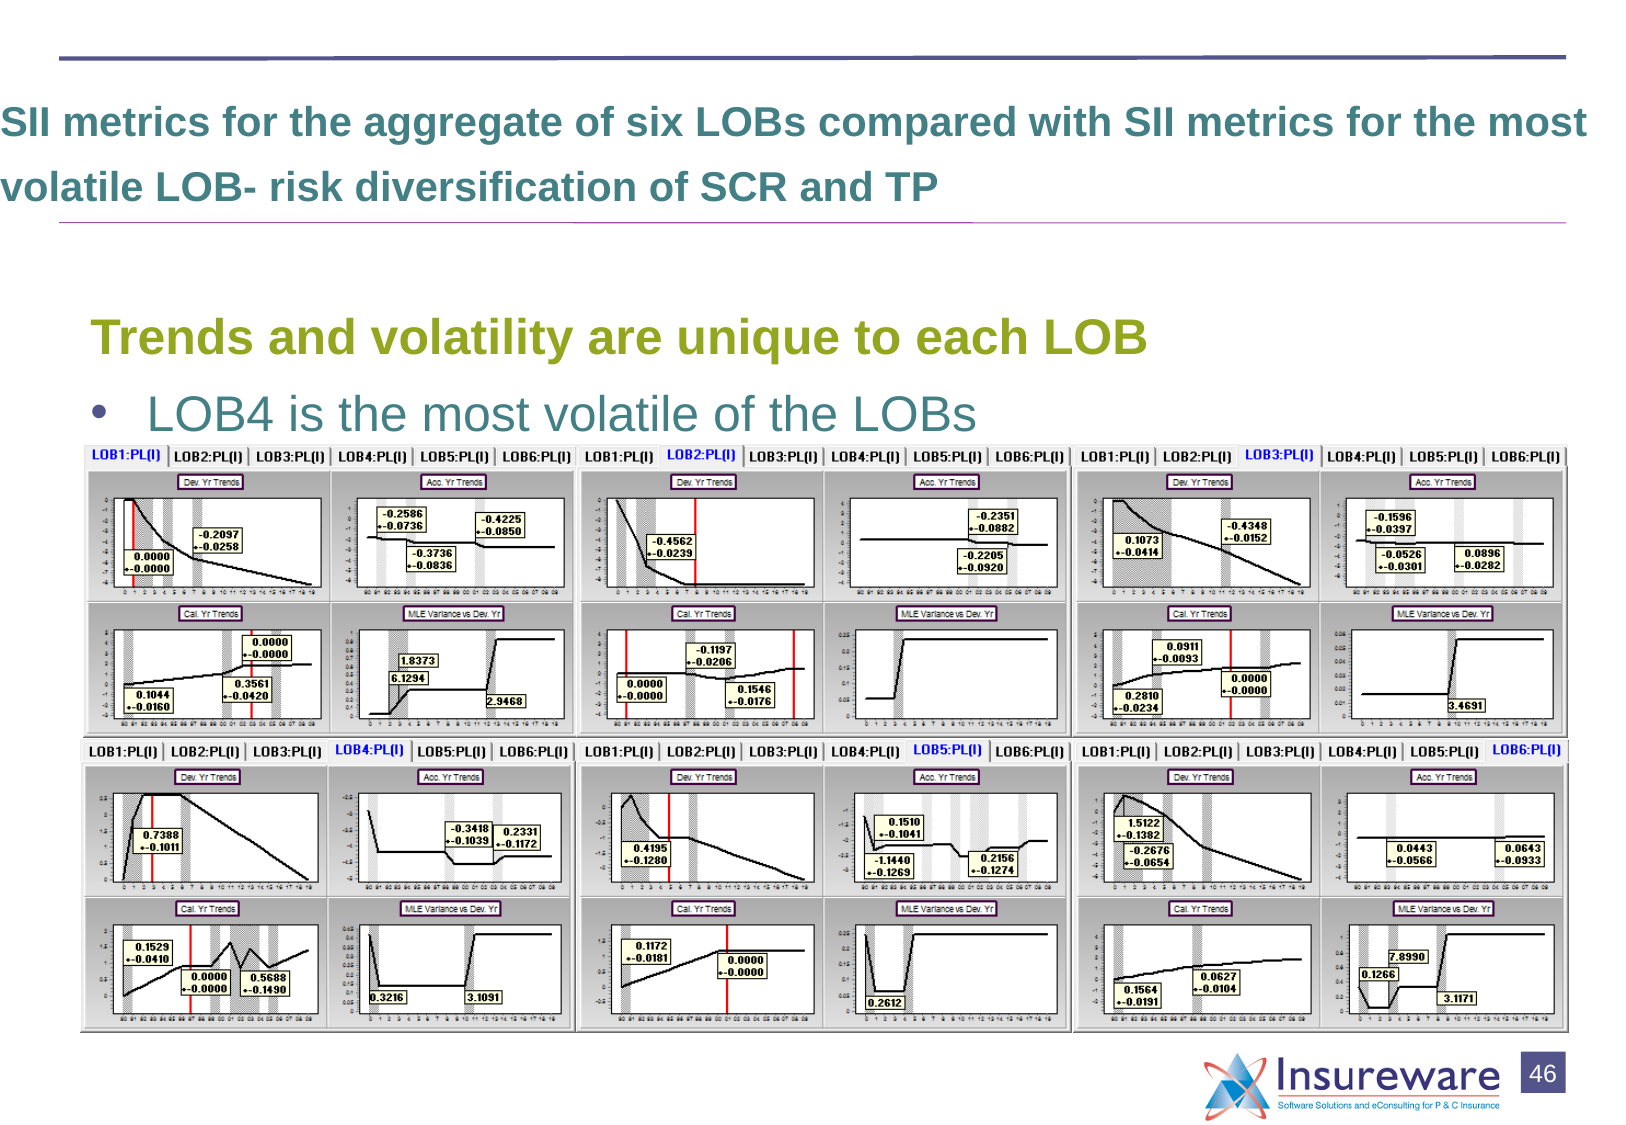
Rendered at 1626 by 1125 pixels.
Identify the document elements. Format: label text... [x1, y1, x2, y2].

list Trends and volatility are unique to each LOB LOB4 is the most volatile of the LOBs [90, 304, 1568, 442]
title SII metrics for the aggregate of six LOBs compared with SII metrics for the most volatile LOB- risk diversification of SCR and TP [0, 79, 1625, 204]
picture [1202, 1052, 1500, 1122]
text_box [79, 443, 1569, 1033]
slide_number 45 [1520, 1051, 1566, 1093]
